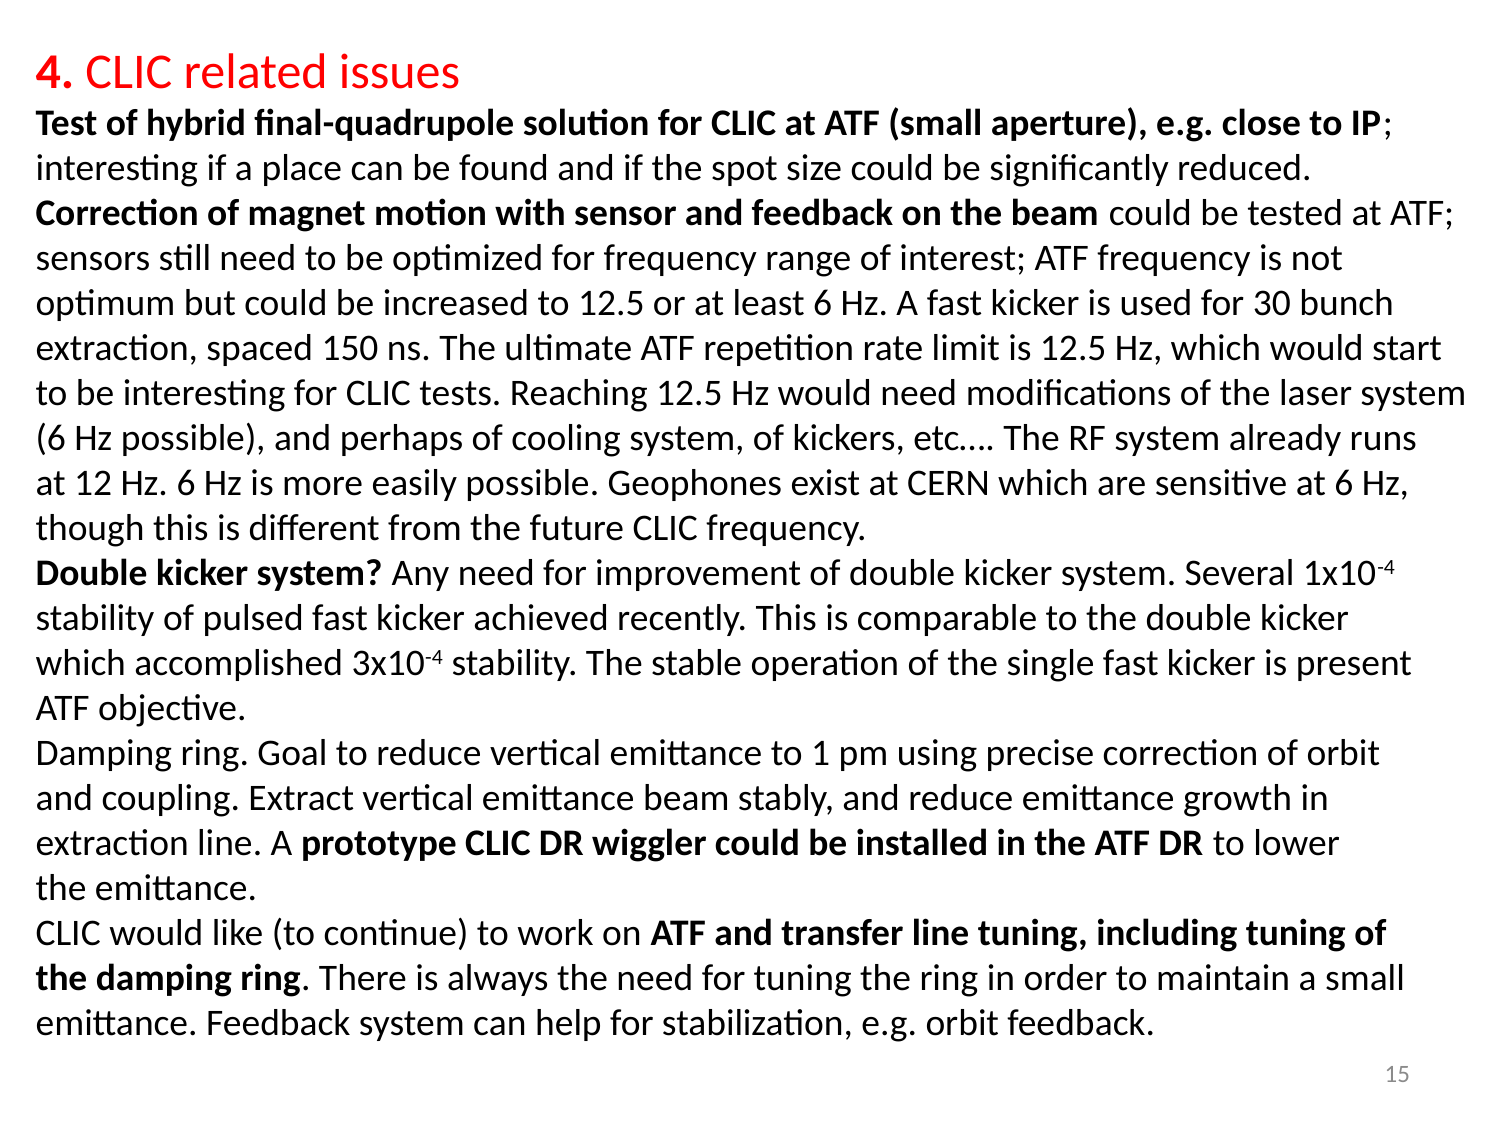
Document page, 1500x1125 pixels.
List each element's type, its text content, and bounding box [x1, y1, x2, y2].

text_box 4. CLIC related issues Test of hybrid final-quadrupole solution for CLIC at ATF (small aperture), e.g. close to IP; interesting if a place can be found and if the spot size could be significantly reduced. Correction of magnet motion with sensor and feedback on the beam could be tested at ATF; sensors still need to be optimized for frequency range of interest; ATF frequency is not optimum but could be increased to 12.5 or at least 6 Hz. A fast kicker is used for 30 bunch extraction, spaced 150 ns. The ultimate ATF repetition rate limit is 12.5 Hz, which would start to be interesting for CLIC tests. Reaching 12.5 Hz would need modifications of the laser system (6 Hz possible), and perhaps of cooling system, of kickers, etc…. The RF system already runs at 12 Hz. 6 Hz is more easily possible. Geophones exist at CERN which are sensitive at 6 Hz, though this is different from the future CLIC frequency. Double kicker system? Any need for improvement of double kicker system. Several 1x10-4 stability of pulsed fast kicker achieved recently. This is comparable to the double kicker which accomplished 3x10-4 stability. The stable operation of the single fast kicker is present ATF objective. Damping ring. Goal to reduce vertical emittance to 1 pm using precise correction of orbit and coupling. Extract vertical emittance beam stably, and reduce emittance growth in extraction line. A prototype CLIC DR wiggler could be installed in the ATF DR to lower the emittance. CLIC would like (to continue) to work on ATF and transfer line tuning, including tuning of the damping ring. There is always the need for tuning the ring in order to maintain a small emittance. Feedback system can help for stabilization, e.g. orbit feedback. [20, 30, 1492, 1051]
slide_number 15 [1074, 1051, 1425, 1103]
